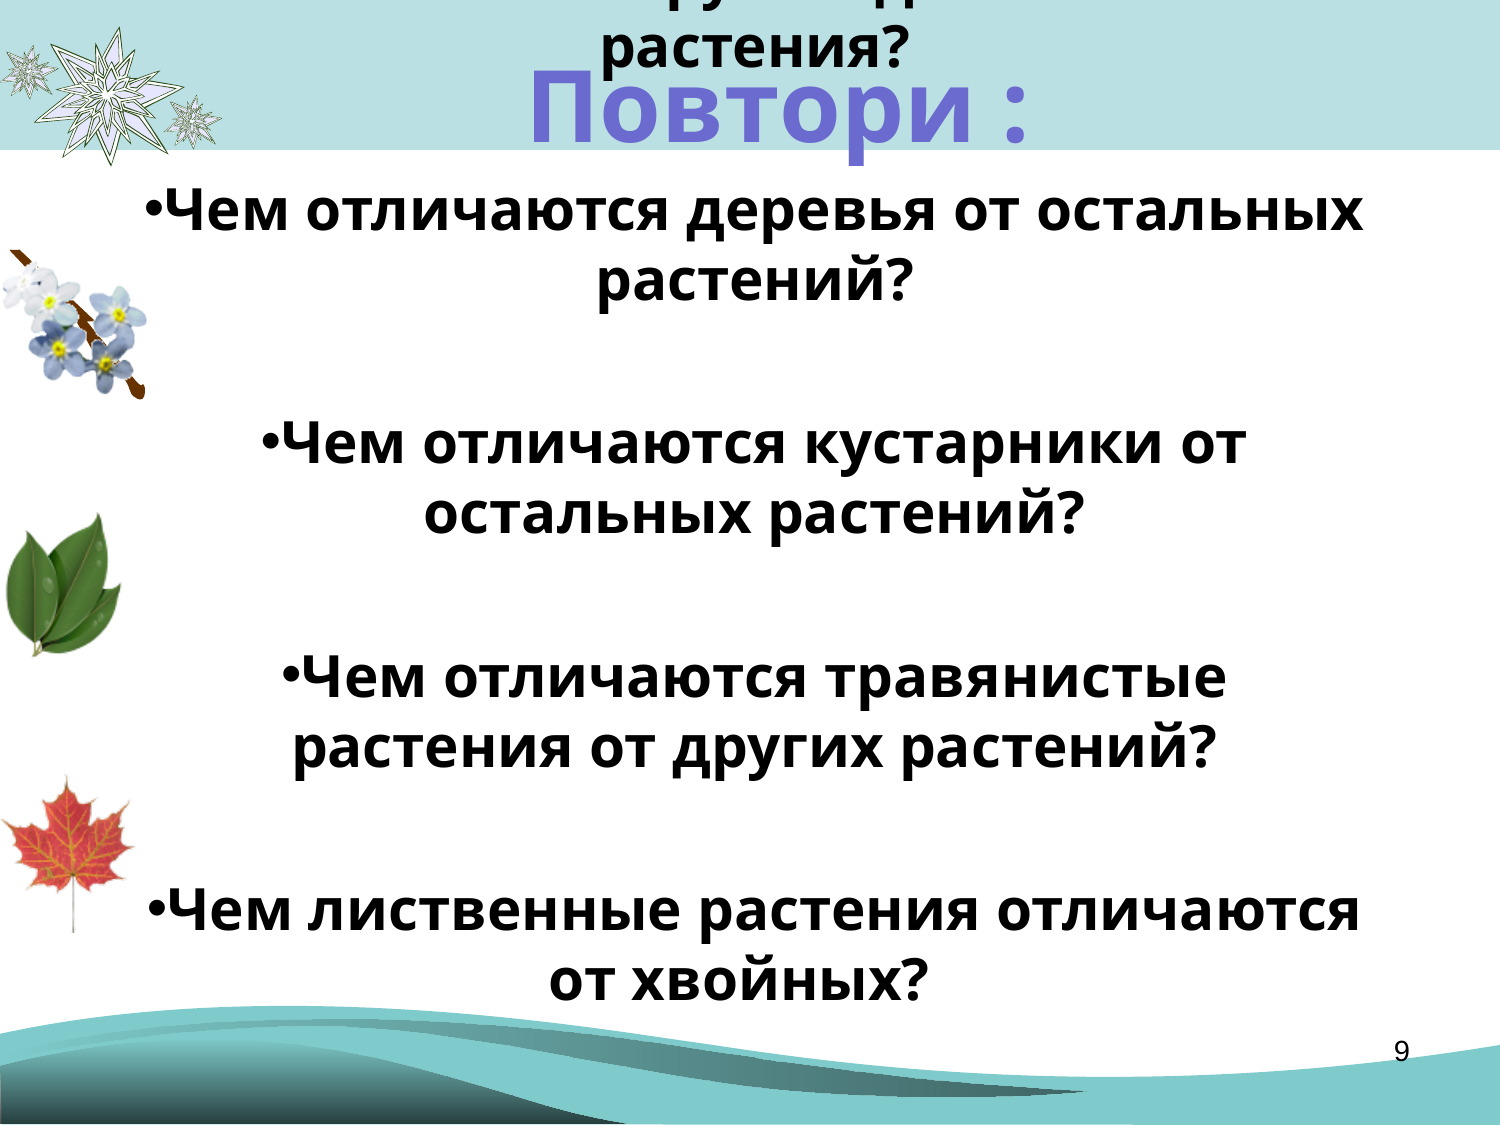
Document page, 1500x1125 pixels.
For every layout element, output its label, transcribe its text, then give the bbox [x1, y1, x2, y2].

title Повтори : [140, 34, 1416, 188]
picture [0, 774, 116, 933]
slide_number 9 [1074, 1024, 1426, 1103]
list На какие 3 группы делятся все растения? Чем отличаются деревья от остальных растений? Чем отличаются кустарники от остальных растений? Чем отличаются травянистые растения от других растений? Чем лиственные растения отличаются от хвойных? [116, 198, 1393, 1020]
picture [0, 512, 116, 663]
picture [0, 260, 116, 396]
